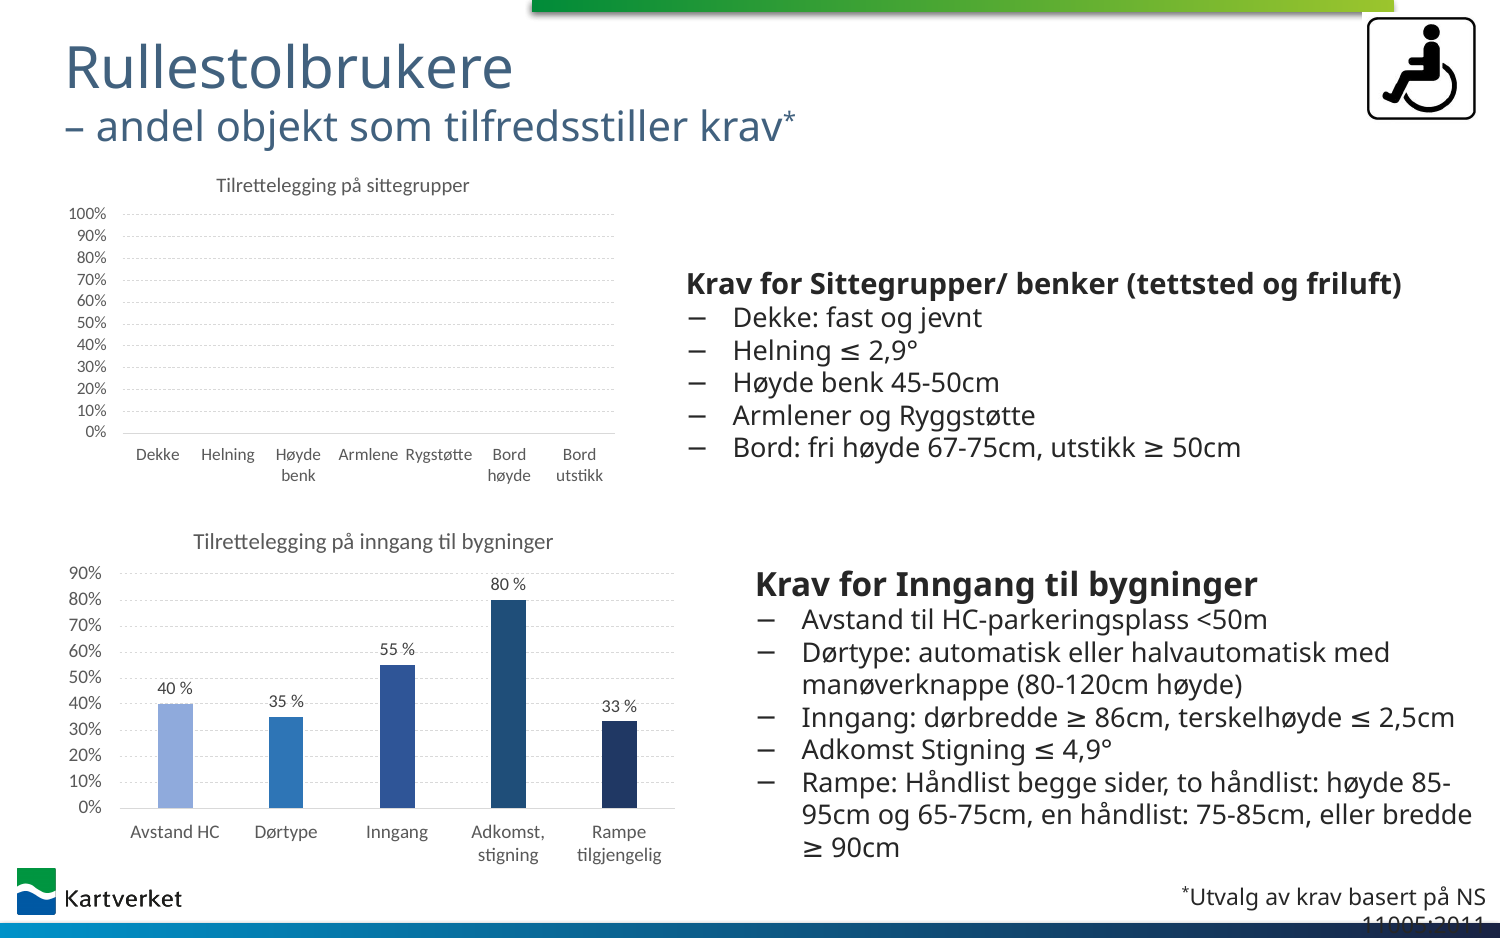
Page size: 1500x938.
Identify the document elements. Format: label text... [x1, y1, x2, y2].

text_box *Utvalg av krav basert på NS 11005:2011 [1068, 873, 1500, 938]
picture [1362, 12, 1481, 126]
text_box Rullestolbrukere – andel objekt som tilfredsstiller krav* [49, 25, 1431, 158]
text_box Krav for Sittegrupper/ benker (tettsted og friluft) Dekke: fast og jevnt Helning ≤ 2,9° Høyde benk 45-50cm Armlener og Ryggstøtte Bord: fri høyde 67-75cm, utstikk ≥ 50cm [670, 258, 1418, 471]
picture [62, 166, 625, 492]
picture [62, 520, 686, 874]
text_box Krav for Inngang til bygninger Avstand til HC-parkeringsplass <50m Dørtype: automatisk eller halvautomatisk med manøverknappe (80-120cm høyde) Inngang: dørbredde ≥ 86cm, terskelhøyde ≤ 2,5cm Adkomst Stigning ≤ 4,9° Rampe: Håndlist begge sider, to håndlist: høyde 85-95cm og 65-75cm, en håndlist: 75-85cm, eller bredde ≥ 90cm [740, 555, 1491, 870]
